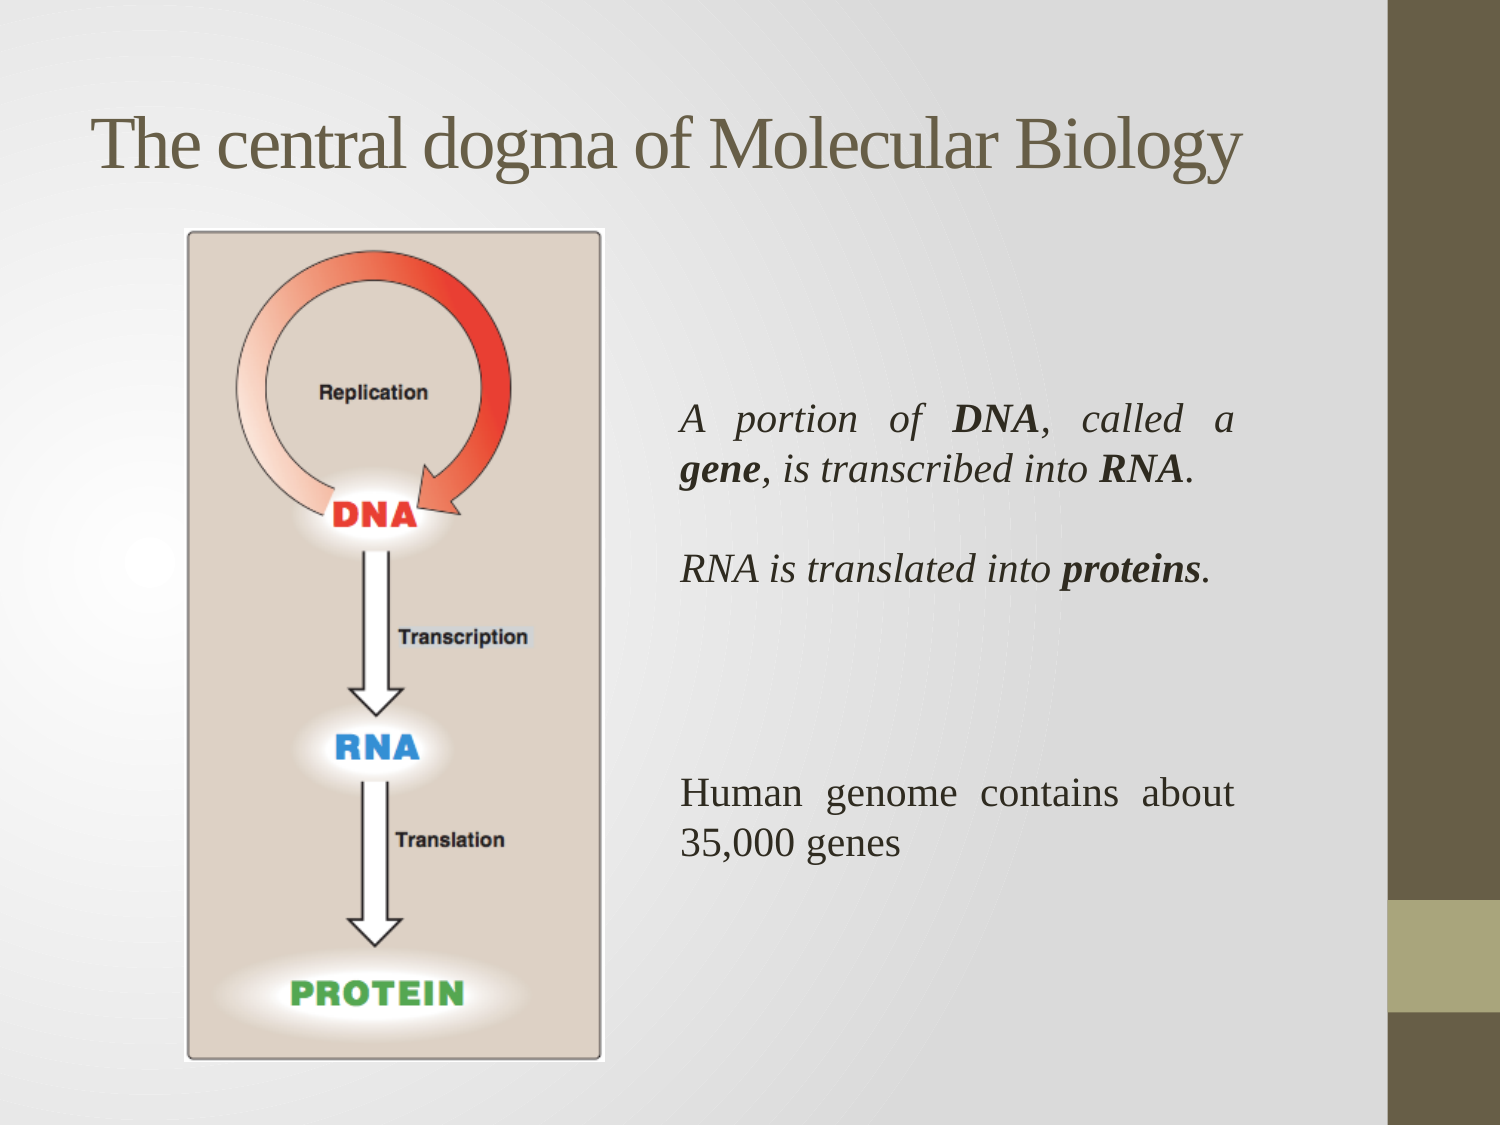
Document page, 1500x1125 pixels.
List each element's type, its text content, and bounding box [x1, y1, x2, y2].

text_box Human genome contains about 35,000 genes [665, 757, 1250, 872]
text_box A portion of DNA, called a gene, is transcribed into RNA. RNA is translated into proteins. [665, 382, 1250, 598]
title The central dogma of Molecular Biology [75, 45, 1325, 233]
picture [184, 227, 606, 1062]
